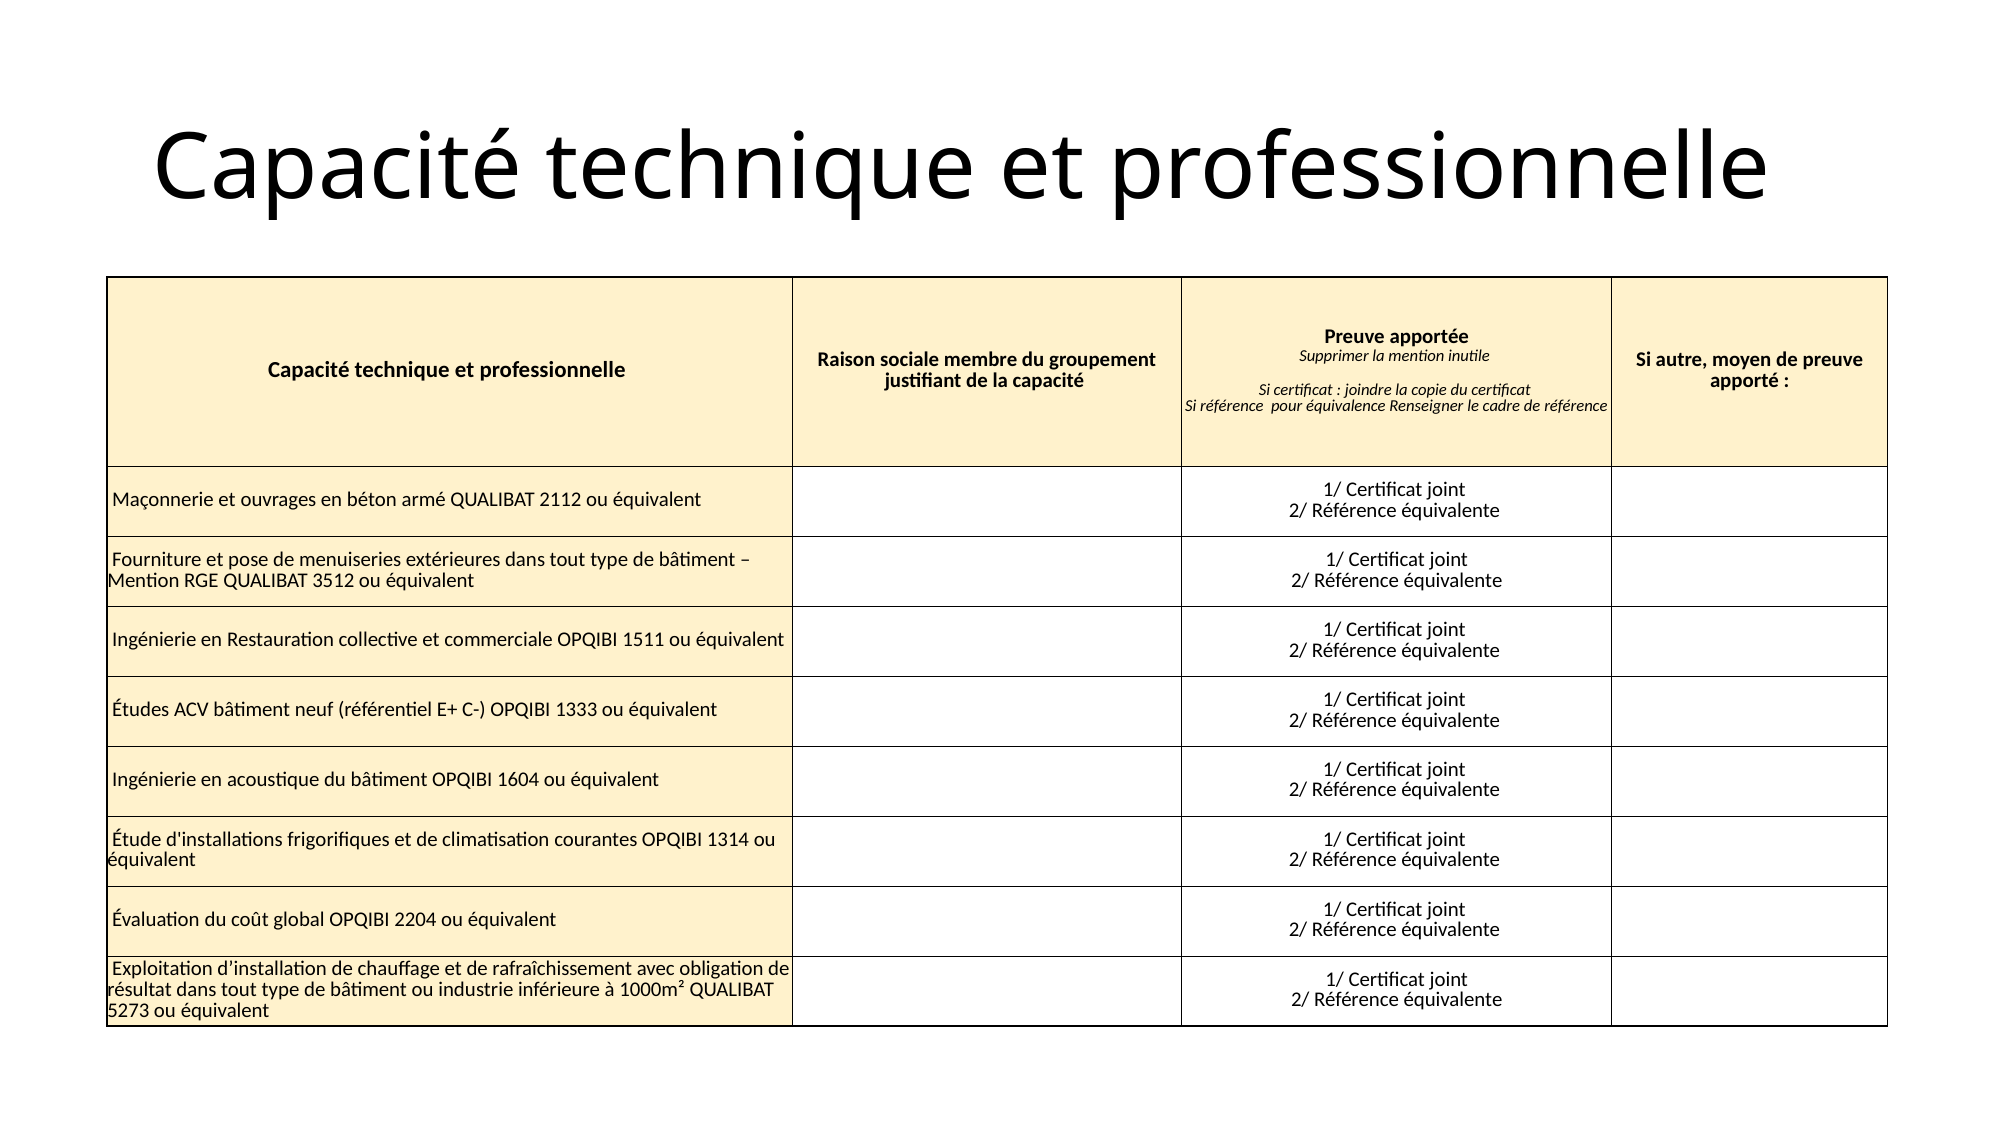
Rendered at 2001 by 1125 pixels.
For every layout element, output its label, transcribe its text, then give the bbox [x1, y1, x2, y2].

table_cell 1/ Certificat joint 2/ Référence équivalente [1182, 537, 1611, 606]
table_cell Étude d'installations frigorifiques et de climatisation courantes OPQIBI 1314 ou équivalent [108, 817, 792, 886]
table_cell Fourniture et pose de menuiseries extérieures dans tout type de bâtiment – Mention RGE QUALIBAT 3512 ou équivalent [108, 537, 792, 606]
table_cell [793, 677, 1181, 746]
table_cell [1612, 607, 1887, 676]
table_cell [793, 747, 1181, 816]
table_cell 1/ Certificat joint 2/ Référence équivalente [1182, 887, 1611, 956]
table_cell [793, 887, 1181, 956]
table_cell [793, 537, 1181, 606]
table_cell [793, 817, 1181, 886]
table_header Si autre, moyen de preuve apporté : [1612, 278, 1887, 466]
table_cell Ingénierie en Restauration collective et commerciale OPQIBI 1511 ou équivalent [108, 607, 792, 676]
table_cell Ingénierie en acoustique du bâtiment OPQIBI 1604 ou équivalent [108, 747, 792, 816]
table_cell 1/ Certificat joint 2/ Référence équivalente [1182, 467, 1611, 536]
table_cell [793, 957, 1181, 1025]
table_header Capacité technique et professionnelle [108, 278, 792, 466]
table_cell [1612, 887, 1887, 956]
table_cell 1/ Certificat joint 2/ Référence équivalente [1182, 957, 1611, 1025]
table_header Raison sociale membre du groupement justifiant de la capacité [793, 278, 1181, 466]
table_cell 1/ Certificat joint 2/ Référence équivalente [1182, 817, 1611, 886]
table_cell Exploitation d’installation de chauffage et de rafraîchissement avec obligation de résultat dans tout type de bâtiment ou industrie inférieure à 1000m² QUALIBAT 5273 ou équivalent [108, 957, 792, 1025]
table_cell [1612, 747, 1887, 816]
table_cell Études ACV bâtiment neuf (référentiel E+ C-) OPQIBI 1333 ou équivalent [108, 677, 792, 746]
table_cell [793, 467, 1181, 536]
table_cell [1612, 467, 1887, 536]
table_cell 1/ Certificat joint 2/ Référence équivalente [1182, 747, 1611, 816]
table_cell Évaluation du coût global OPQIBI 2204 ou équivalent [108, 887, 792, 956]
table_cell [1612, 957, 1887, 1025]
table_cell [793, 607, 1181, 676]
title Capacité technique et professionnelle [137, 59, 1863, 276]
table_header Preuve apportée Supprimer la mention inutile Si certificat : joindre la copie du certificat Si référence pour équivalence Renseigner le cadre de référence [1182, 278, 1611, 466]
table_cell 1/ Certificat joint 2/ Référence équivalente [1182, 607, 1611, 676]
table_cell [1612, 677, 1887, 746]
table_cell 1/ Certificat joint 2/ Référence équivalente [1182, 677, 1611, 746]
table_cell [1612, 817, 1887, 886]
table_cell [1612, 537, 1887, 606]
table_cell Maçonnerie et ouvrages en béton armé QUALIBAT 2112 ou équivalent [108, 467, 792, 536]
